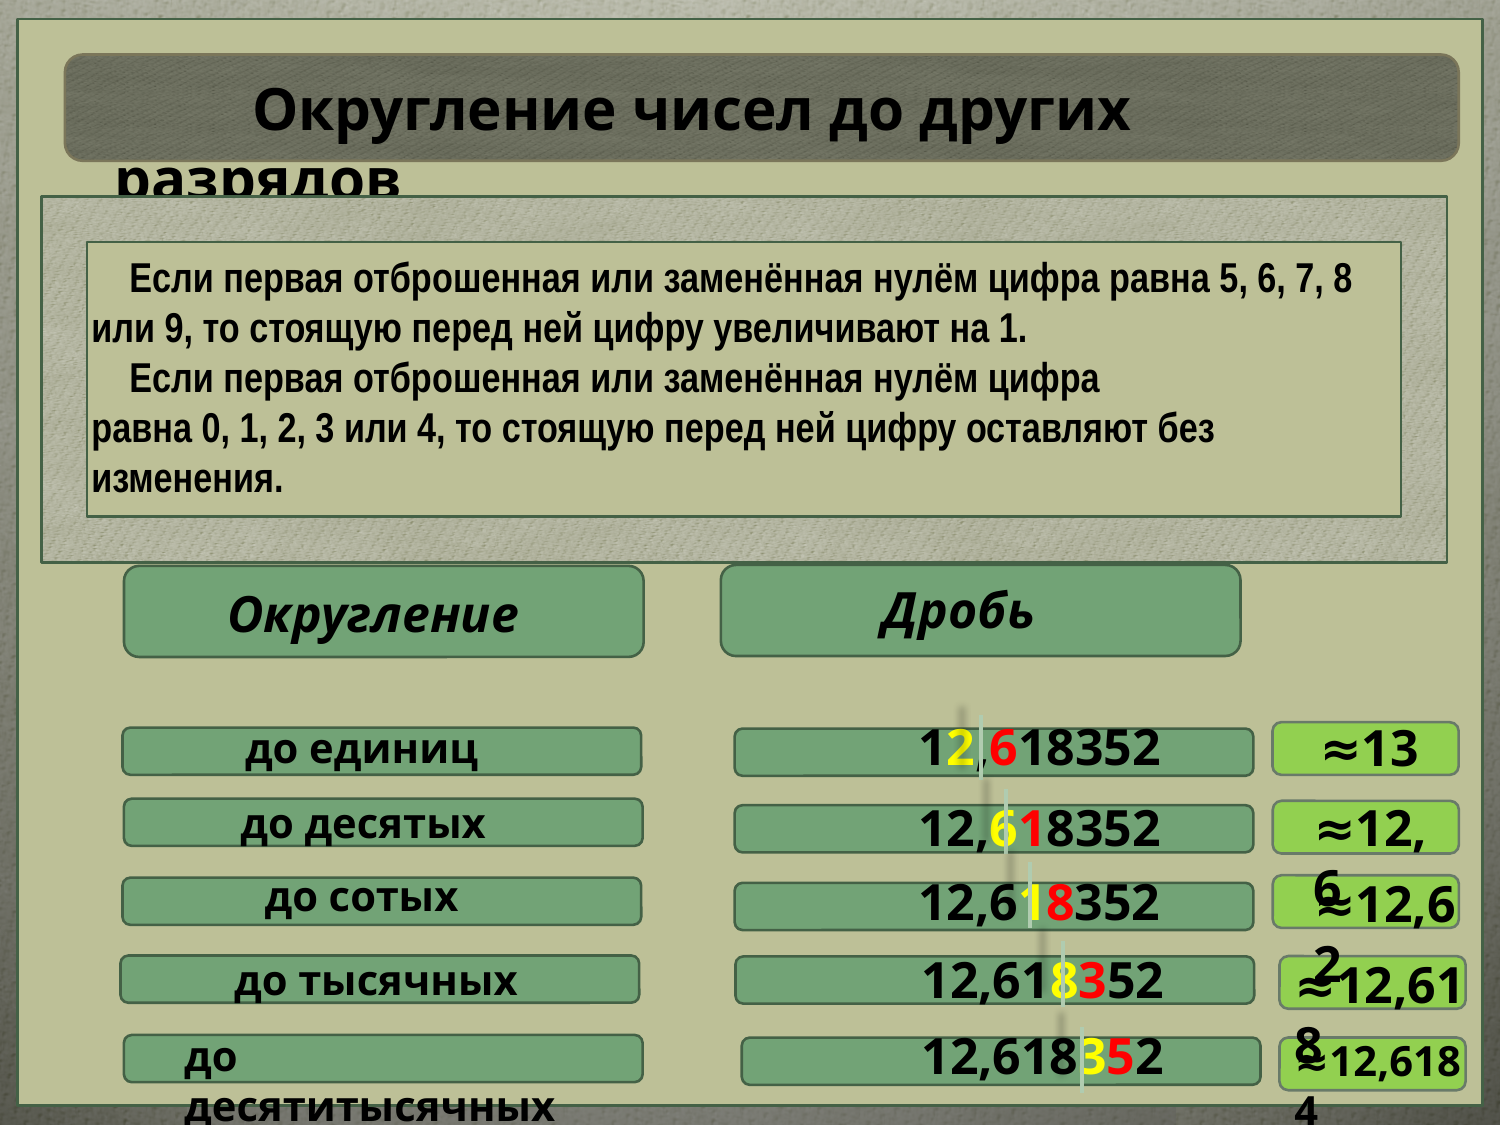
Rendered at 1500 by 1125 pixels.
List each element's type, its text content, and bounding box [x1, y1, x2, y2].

text_box [719, 563, 1241, 658]
text_box [1447, 720, 1460, 777]
text_box [63, 53, 1461, 163]
text_box [1271, 873, 1299, 930]
text_box [1206, 1036, 1262, 1087]
text_box [575, 797, 644, 848]
text_box [16, 18, 1484, 1107]
text_box ≈12,6184 [1279, 1027, 1500, 1125]
text_box 12,618352 [906, 941, 1061, 1016]
text_box ≈12,6 [1299, 789, 1453, 865]
text_box [122, 1033, 169, 1084]
text_box до тысячных [219, 946, 545, 1012]
text_box Округление чисел до других разрядов [100, 64, 1447, 195]
text_box Округление [212, 574, 643, 650]
text_box ≈12,618 [1279, 946, 1483, 1027]
text_box 12,618352 [903, 863, 1036, 939]
text_box 12,618352 [903, 707, 1329, 783]
text_box 12,618352 [1008, 789, 1199, 863]
text_box [734, 955, 906, 1005]
text_box [1199, 881, 1255, 932]
text_box до десятитысячных [169, 1022, 631, 1125]
text_box [1199, 803, 1255, 854]
text_box [740, 1036, 906, 1087]
text_box Если первая отброшенная или заменённая нулём цифра равна 5, 6, 7, 8 или 9, то стоящую перед ней цифру увеличивают на 1. Если первая отброшенная или заменённая нулём цифра равна 0, 1, 2, 3 или 4, то стоящую перед ней цифру оставляют без изменения. [76, 243, 1400, 509]
text_box до сотых [249, 862, 510, 928]
text_box [1453, 800, 1461, 855]
text_box 12,618352 [906, 1017, 1206, 1092]
text_box Дробь [868, 571, 1329, 647]
text_box [122, 797, 225, 848]
text_box [40, 195, 1448, 564]
text_box [733, 727, 903, 778]
text_box [733, 881, 903, 932]
text_box [121, 876, 249, 927]
text_box 12,618352 [903, 789, 1004, 863]
text_box [1271, 720, 1305, 777]
text_box [119, 954, 219, 1005]
text_box [1226, 955, 1256, 1005]
text_box [122, 564, 645, 659]
text_box до единиц [230, 714, 668, 780]
text_box [1271, 799, 1299, 855]
text_box [631, 1033, 644, 1084]
text_box до десятых [225, 789, 575, 855]
text_box ≈12,62 [1299, 865, 1483, 946]
text_box 12,618352 [1032, 863, 1199, 939]
text_box [733, 803, 903, 854]
text_box [510, 876, 643, 927]
text_box ≈13 [1305, 709, 1447, 785]
text_box [121, 726, 230, 777]
text_box [545, 954, 641, 1005]
text_box 12,618352 [1065, 941, 1226, 1016]
